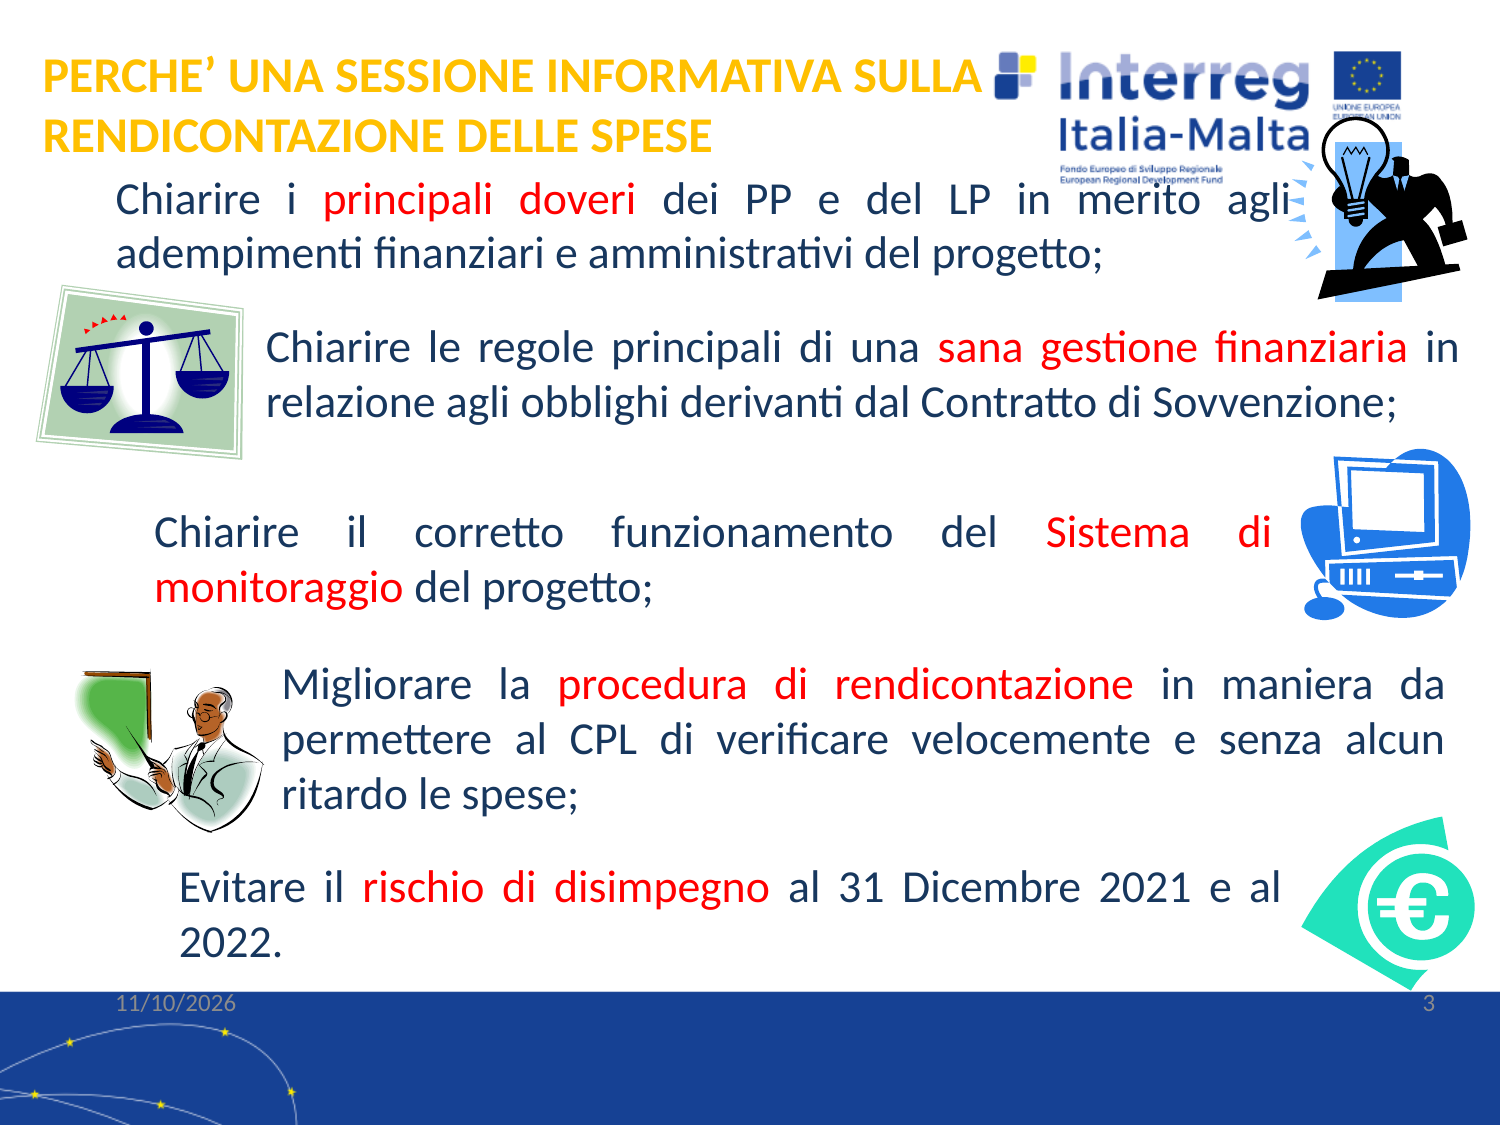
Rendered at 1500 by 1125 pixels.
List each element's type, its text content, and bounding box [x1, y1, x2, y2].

list Chiarire i principali doveri dei PP e del LP in merito agli adempimenti finanziari e amministrativi del progetto; [100, 160, 1282, 302]
text_box Chiarire il corretto funzionamento del Sistema di monitoraggio del progetto; [139, 493, 1288, 619]
title PERCHE’ UNA SESSIONE INFORMATIVA SULLA RENDICONTAZIONE DELLE SPESE [27, 42, 1034, 161]
picture [1301, 816, 1475, 991]
picture [35, 284, 244, 461]
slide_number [100, 971, 451, 1032]
picture [1299, 447, 1475, 621]
text_box Chiarire le regole principali di una sana gestione finanziaria in relazione agli obblighi derivanti dal Contratto di Sovvenzione; [250, 309, 1475, 435]
footer [537, 975, 1013, 1032]
picture [72, 668, 265, 834]
text_box Evitare il rischio di disimpegno al 31 Dicembre 2021 e al 2022. [163, 849, 1295, 975]
picture [1287, 116, 1468, 302]
slide_number 3 [1100, 975, 1451, 1032]
text_box Migliorare la procedura di rendicontazione in maniera da permettere al CPL di verificare velocemente e senza alcun ritardo le spese; [266, 646, 1462, 827]
